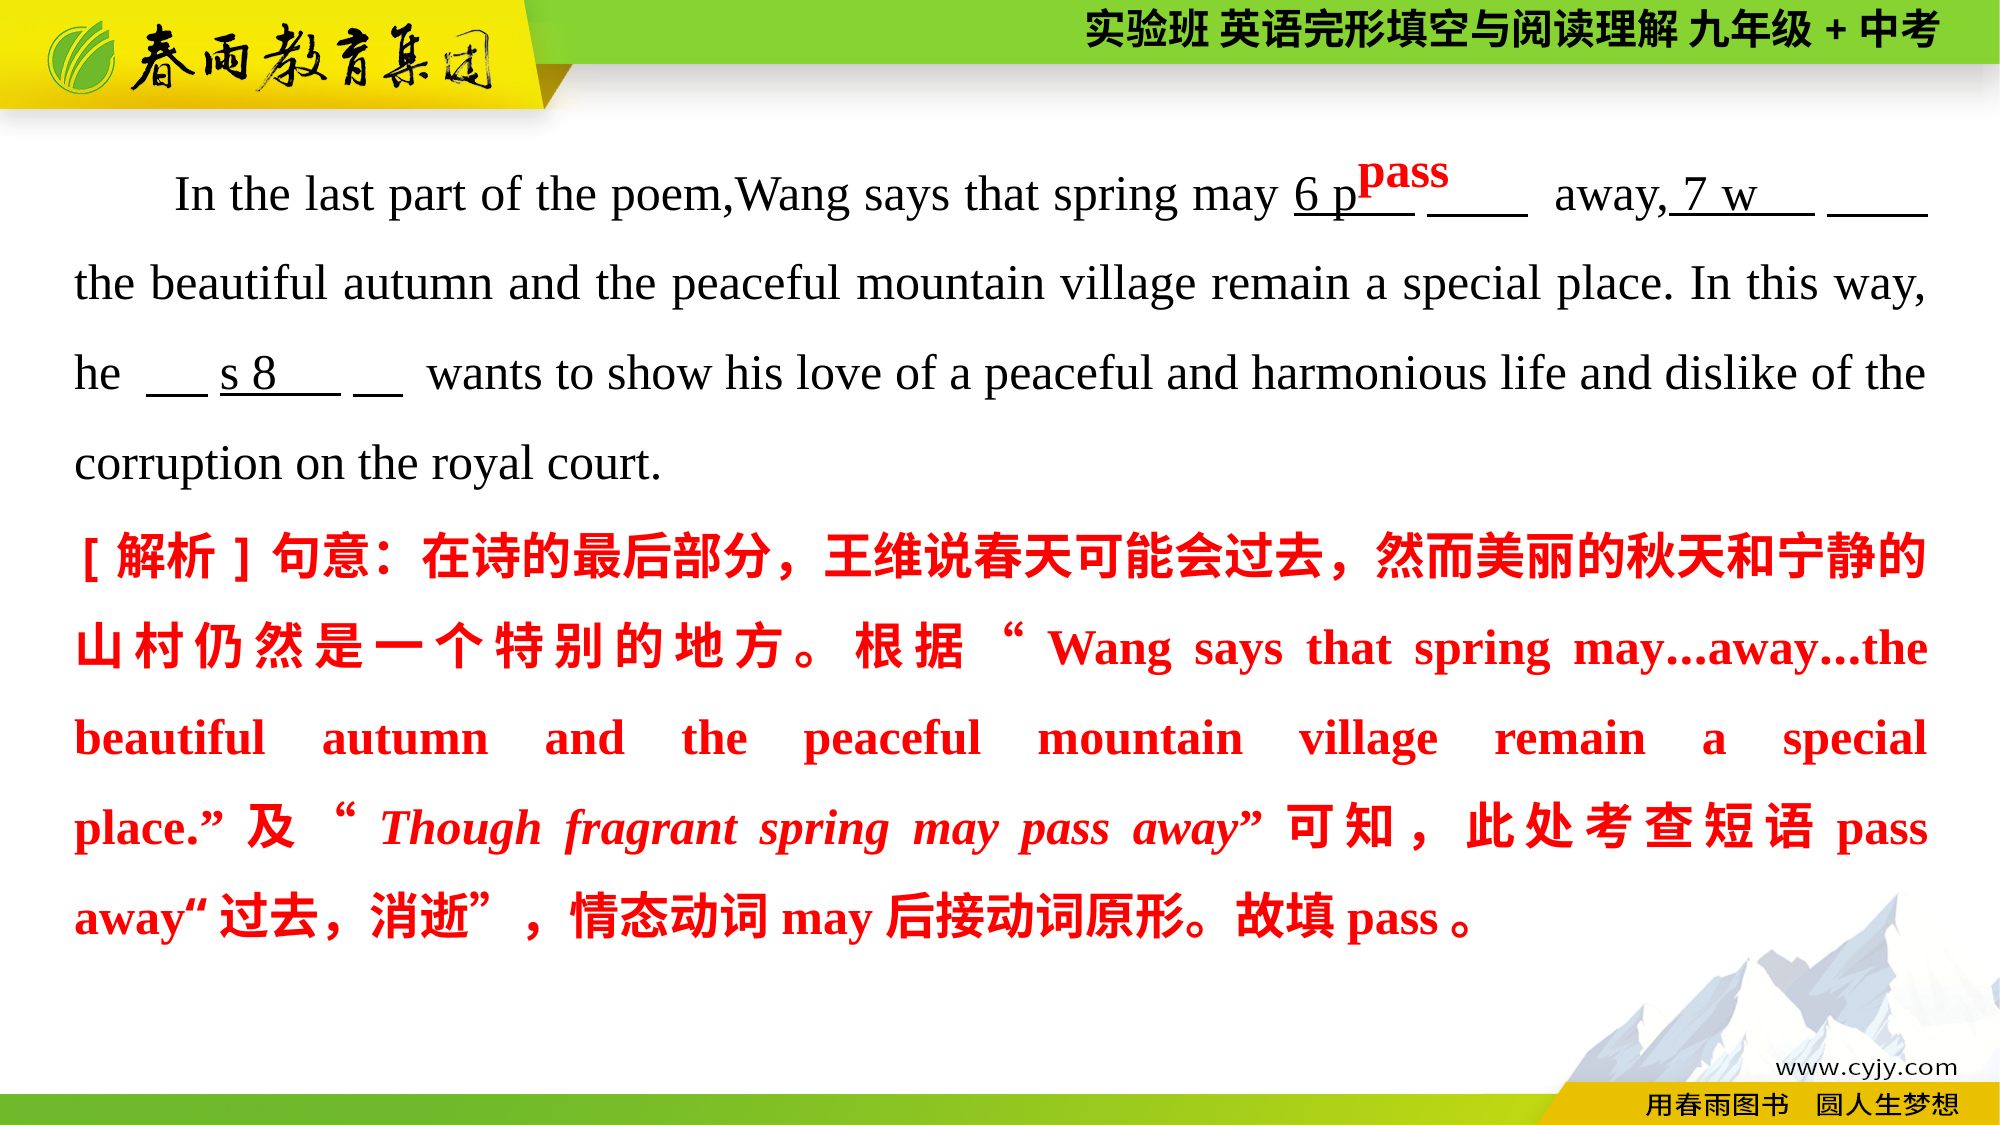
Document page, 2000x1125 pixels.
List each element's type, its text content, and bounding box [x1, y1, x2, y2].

picture [0, 0, 2000, 1125]
text_box [解析]句意：在诗的最后部分，王维说春天可能会过去，然而美丽的秋天和宁静的山村仍然是一个特别的地方。根据“Wang says that spring may...away...the beautiful autumn and the peaceful mountain village remain a special place.”及“Though fragrant spring may pass away”可知，此处考查短语pass away“过去，消逝”，情态动词may后接动词原形。故填pass。 [59, 501, 1944, 952]
list In the last part of the poem,Wang says that spring may 6 p away, 7 w the beautiful autumn and the peaceful mountain village remain a special place. In this way, he s 8 wants to show his love of a peaceful and harmonious life and dislike of the corruption on the royal court. [59, 122, 1944, 501]
text_box pass [1343, 129, 1465, 205]
